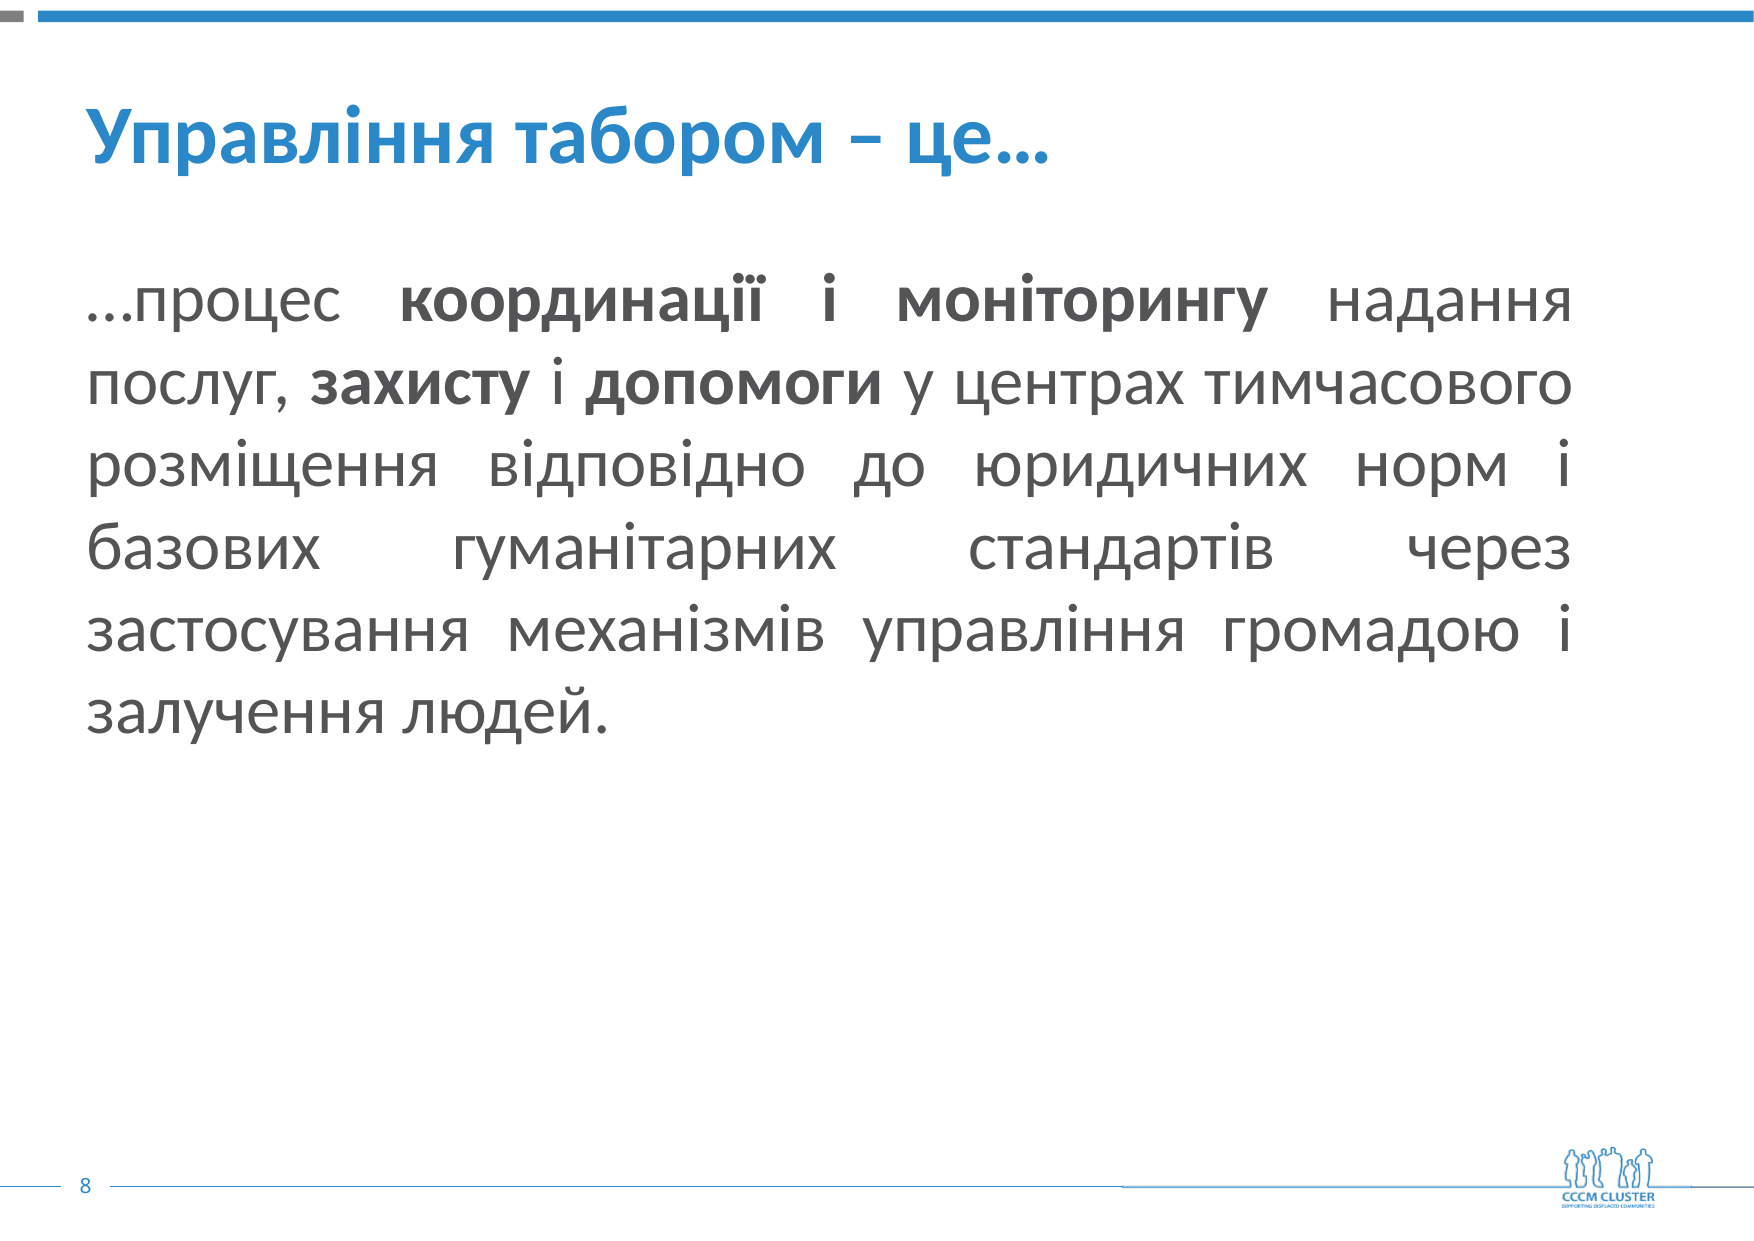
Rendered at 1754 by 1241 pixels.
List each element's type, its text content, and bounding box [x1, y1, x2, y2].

text_box Управління табором – це… [71, 73, 1692, 204]
text_box …процес координації і моніторингу надання послуг, захисту і допомоги у центрах тимчасового розміщення відповідно до юридичних норм і базових гуманітарних стандартів через застосування механізмів управління громадою і залучення людей. [71, 245, 1589, 1087]
picture [0, 1147, 1754, 1209]
